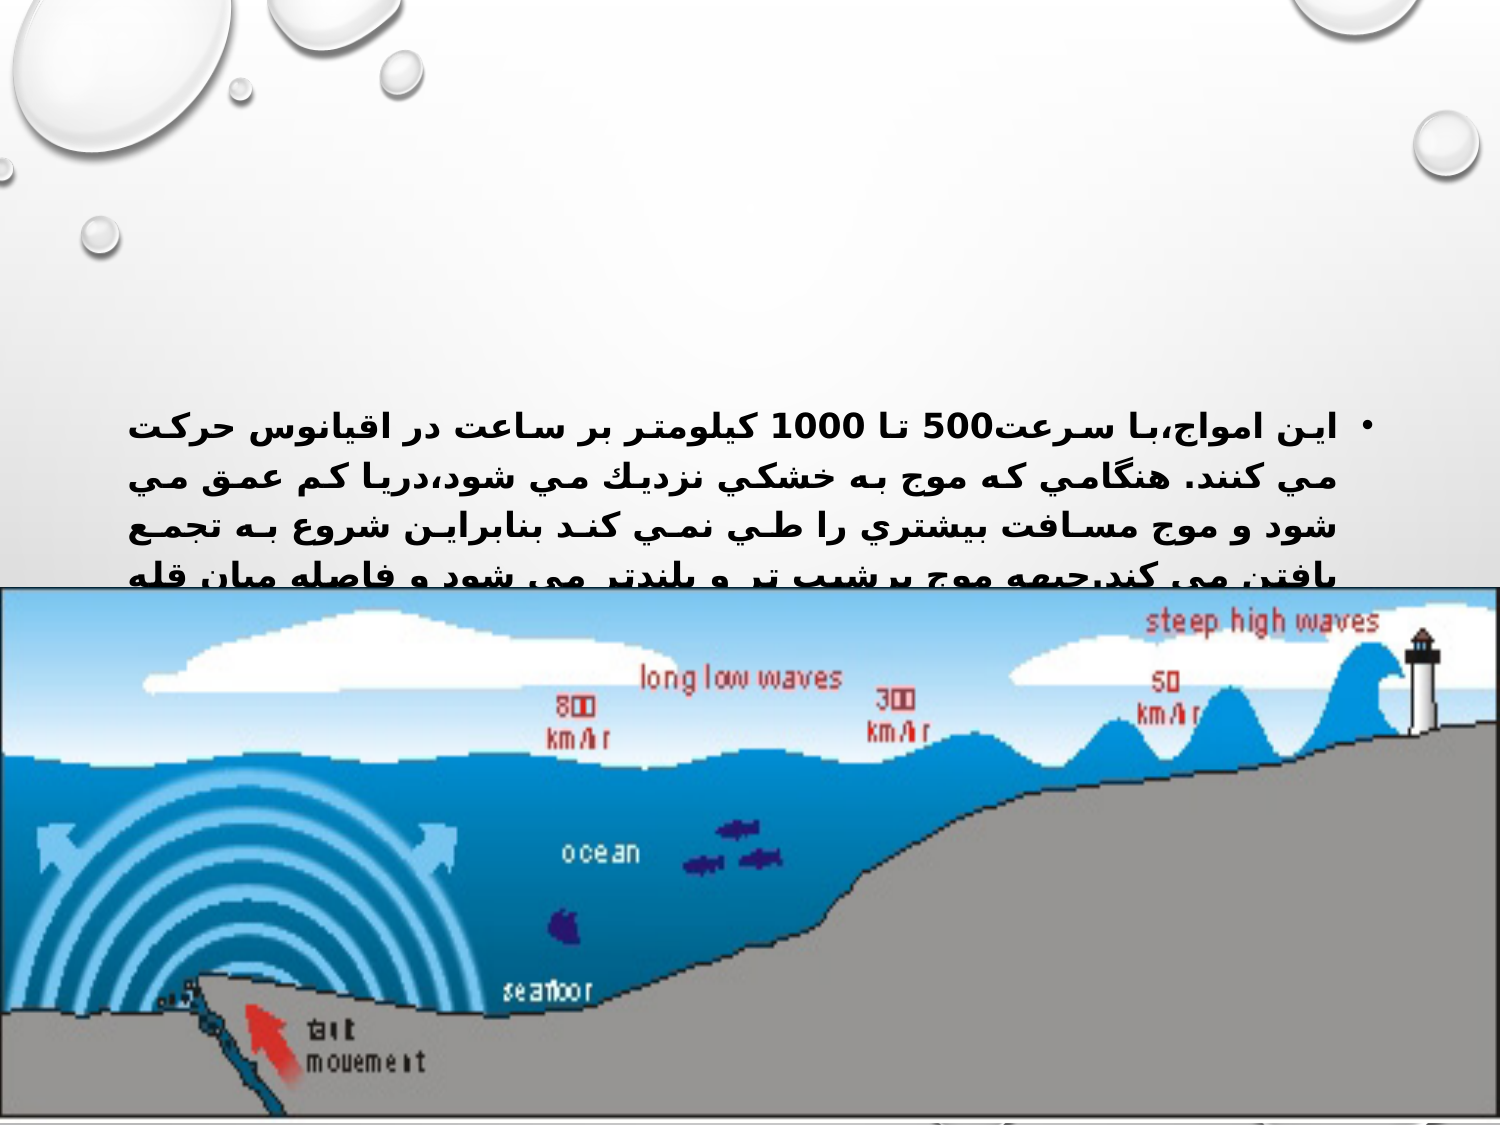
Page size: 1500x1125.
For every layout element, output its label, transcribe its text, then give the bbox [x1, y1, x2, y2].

list اين امواج،با سرعت500 تا 1000 كيلومتر بر ساعت در اقيانوس حركت مي كنند. هنگامي كه موج به خشكي نزديك مي شود،دريا كم عمق مي شود و موج مسافت بيشتري را طي نمي كند بنابراين شروع به تجمع يافتن مي كند.جبهه موج پرشيب تر و بلندتر مي شود و فاصله ميان قله هاي موج كم مي شود.در حالي كه شخص در سطح آبهاي عميق نمي تواند سونامي را ببيند،موج همانطور كه به خطوط ساحلي نزديك مي شود فشرده شده و ارتفاع آن به 30 متر يا حتي بيشتر افزايش مي يابد.فرآيند پرشيب شدن موج،شبيه شكافتن شلاق نوك تيزشونده است.همانطور كه موج به سمت پايين مي رود،انرژي در مواد كمترو كمتري قرار مي گيرد و سپس هنگاميكه مواد انرژي را دريافت مي كنند به شدت حركت مي كنند . [112, 388, 1388, 585]
picture [0, 0, 1500, 1125]
